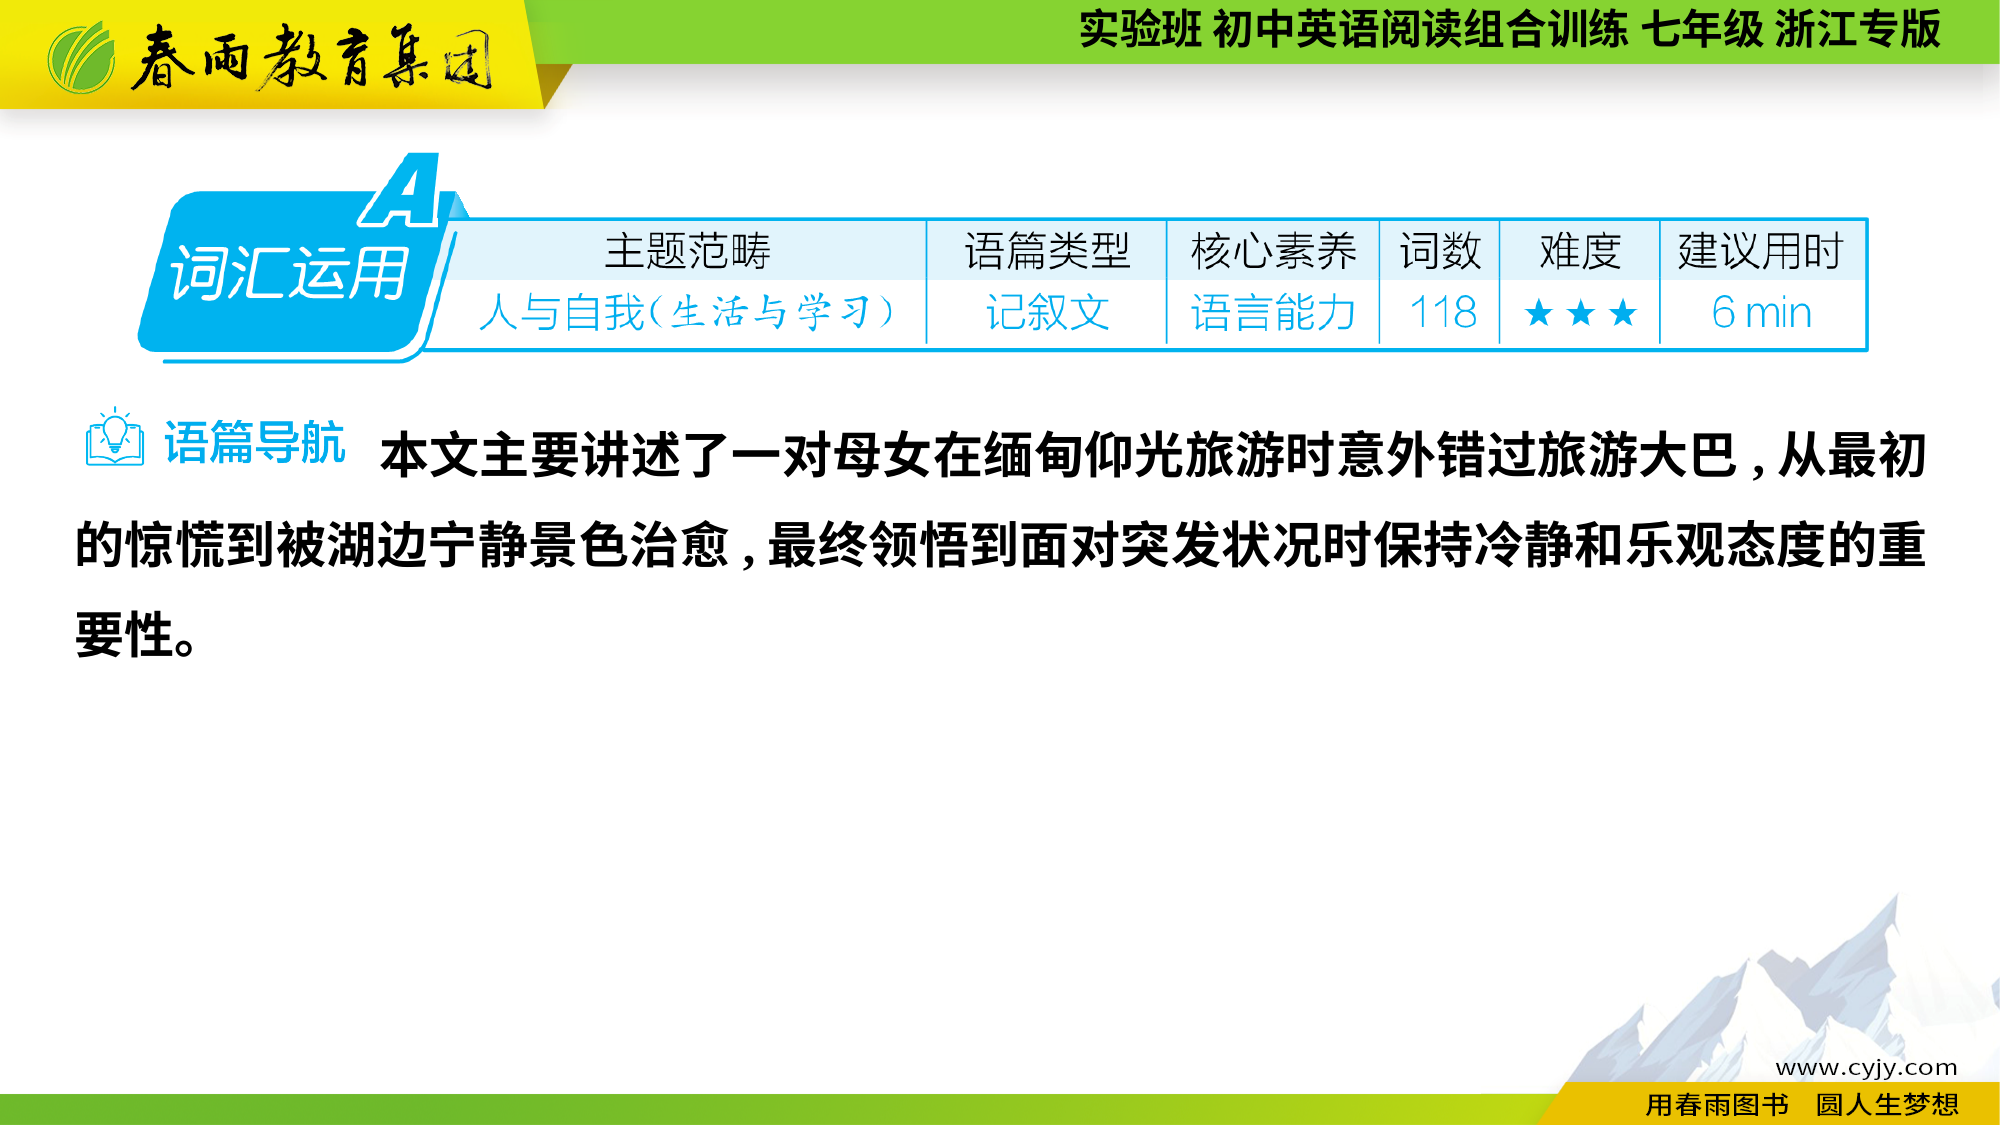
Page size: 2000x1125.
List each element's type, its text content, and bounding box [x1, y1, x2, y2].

picture [0, 0, 2000, 1125]
list 本文主要讲述了一对母女在缅甸仰光旅游时意外错过旅游大巴,从最初的惊慌到被湖边宁静景色治愈,最终领悟到面对突发状况时保持冷静和乐观态度的重要性。 [59, 385, 1944, 662]
